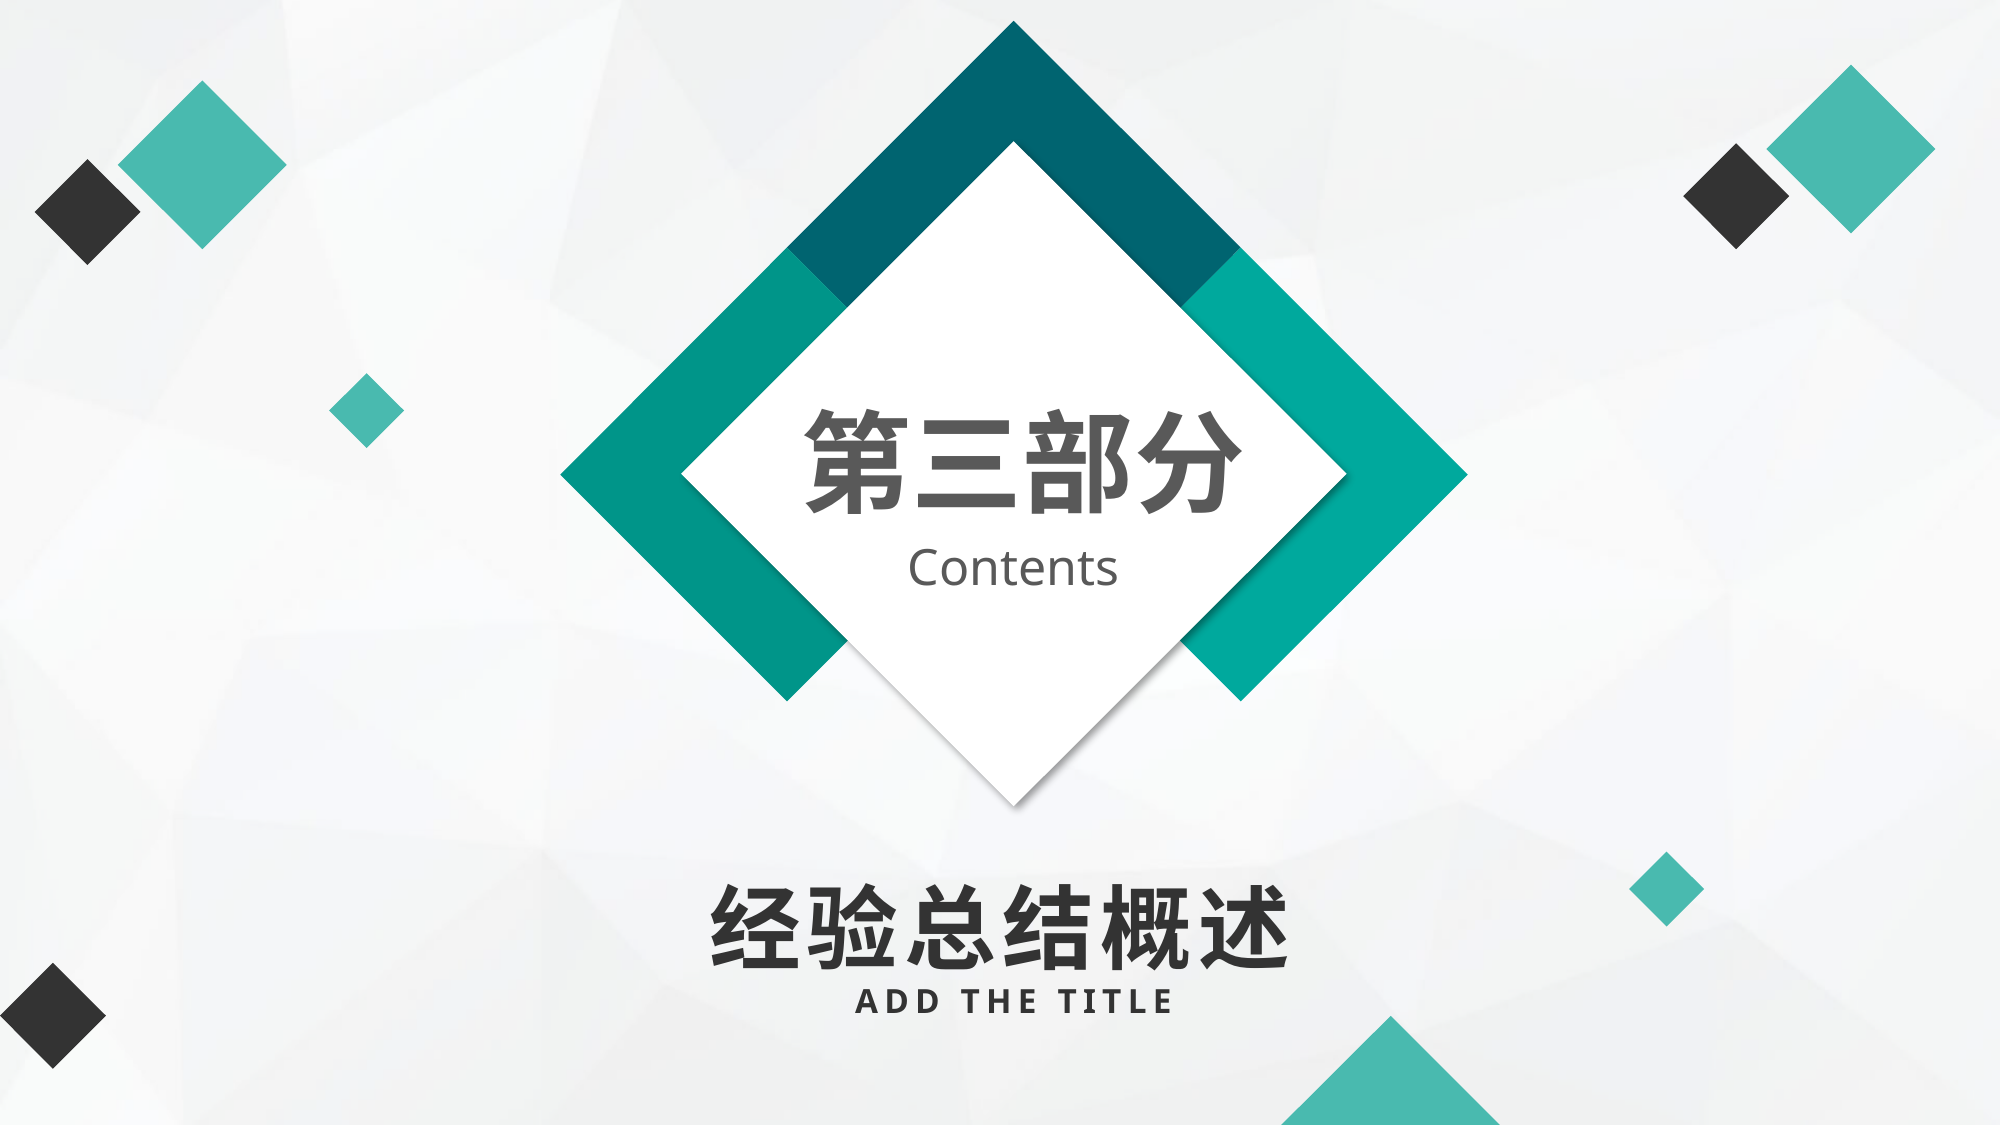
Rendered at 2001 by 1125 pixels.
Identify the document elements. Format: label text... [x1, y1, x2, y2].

text_box [1683, 143, 1790, 250]
text_box [1766, 64, 1936, 234]
text_box [1281, 1015, 1500, 1125]
text_box [34, 159, 141, 266]
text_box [621, 0, 1407, 868]
text_box [0, 962, 106, 1069]
text_box [329, 373, 405, 449]
text_box 经验总结概述 ADD THE TITLE [625, 868, 1402, 1028]
text_box [1629, 851, 1705, 927]
text_box [117, 80, 287, 250]
